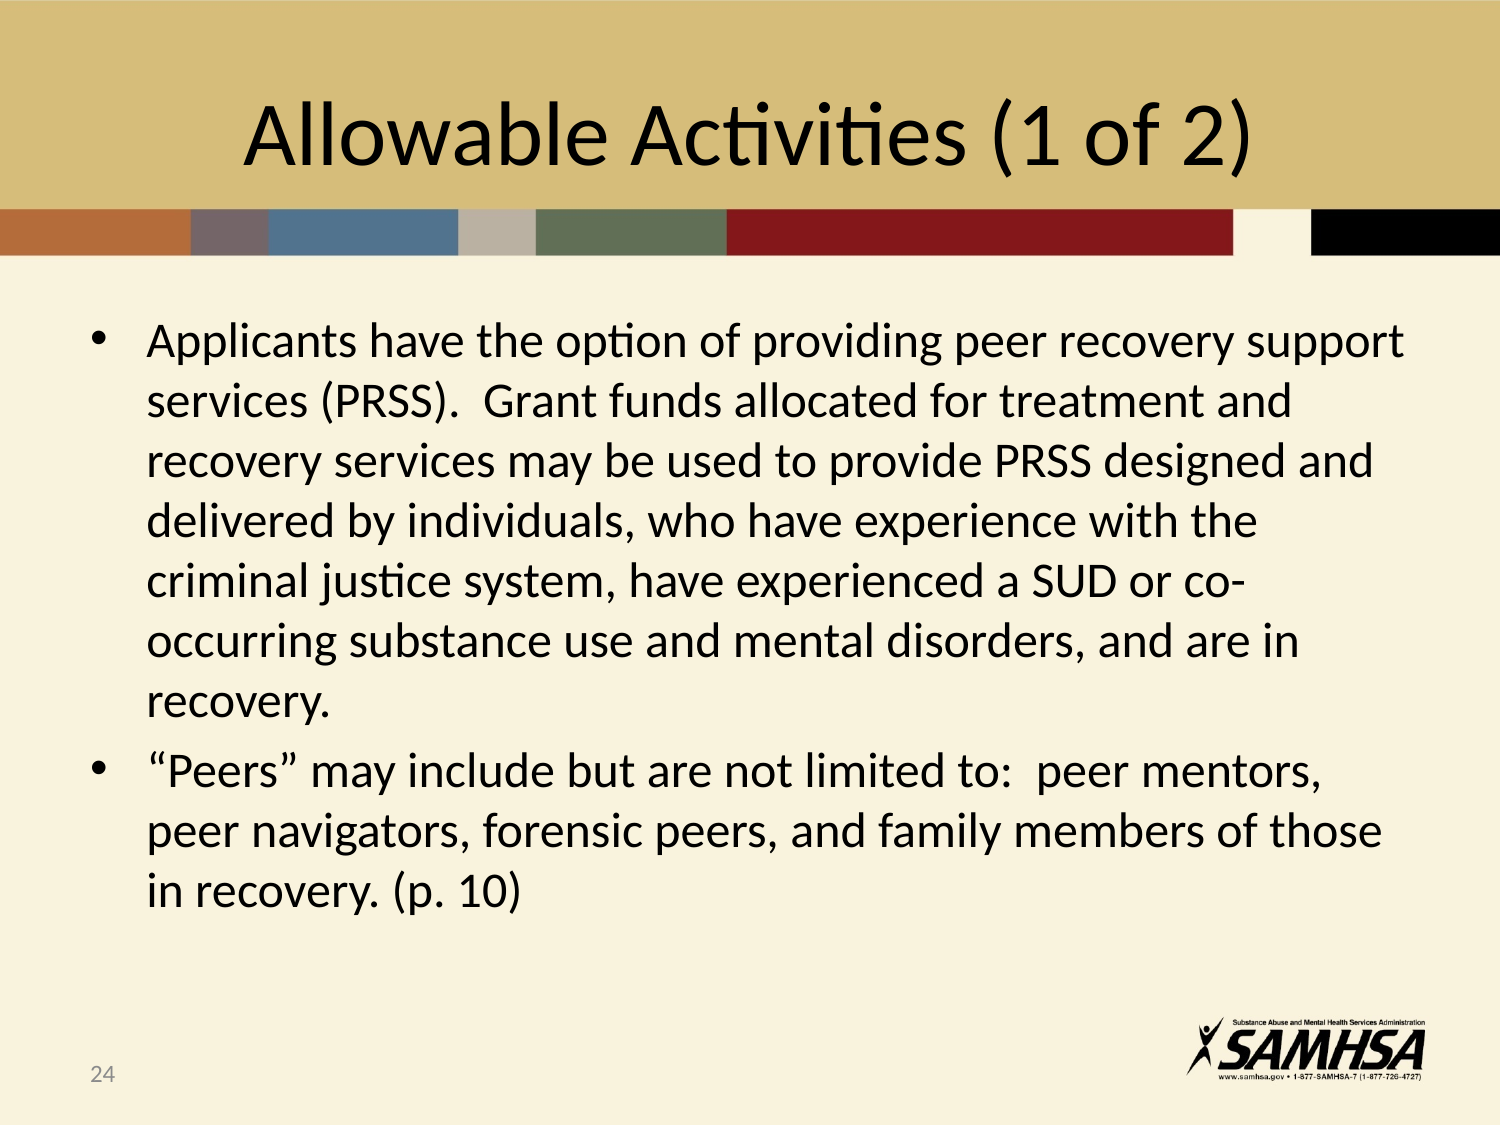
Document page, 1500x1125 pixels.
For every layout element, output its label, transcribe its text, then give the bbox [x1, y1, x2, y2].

title Allowable Activities (1 of 2) [74, 44, 1426, 213]
picture [0, 0, 1500, 1125]
list Applicants have the option of providing peer recovery support services (PRSS). Grant funds allocated for treatment and recovery services may be used to provide PRSS designed and delivered by individuals, who have experience with the criminal justice system, have experienced a SUD or co-occurring substance use and mental disorders, and are in recovery. “Peers” may include but are not limited to: peer mentors, peer navigators, forensic peers, and family members of those in recovery. (p. 10) [74, 299, 1426, 1006]
slide_number 24 [75, 1042, 425, 1103]
